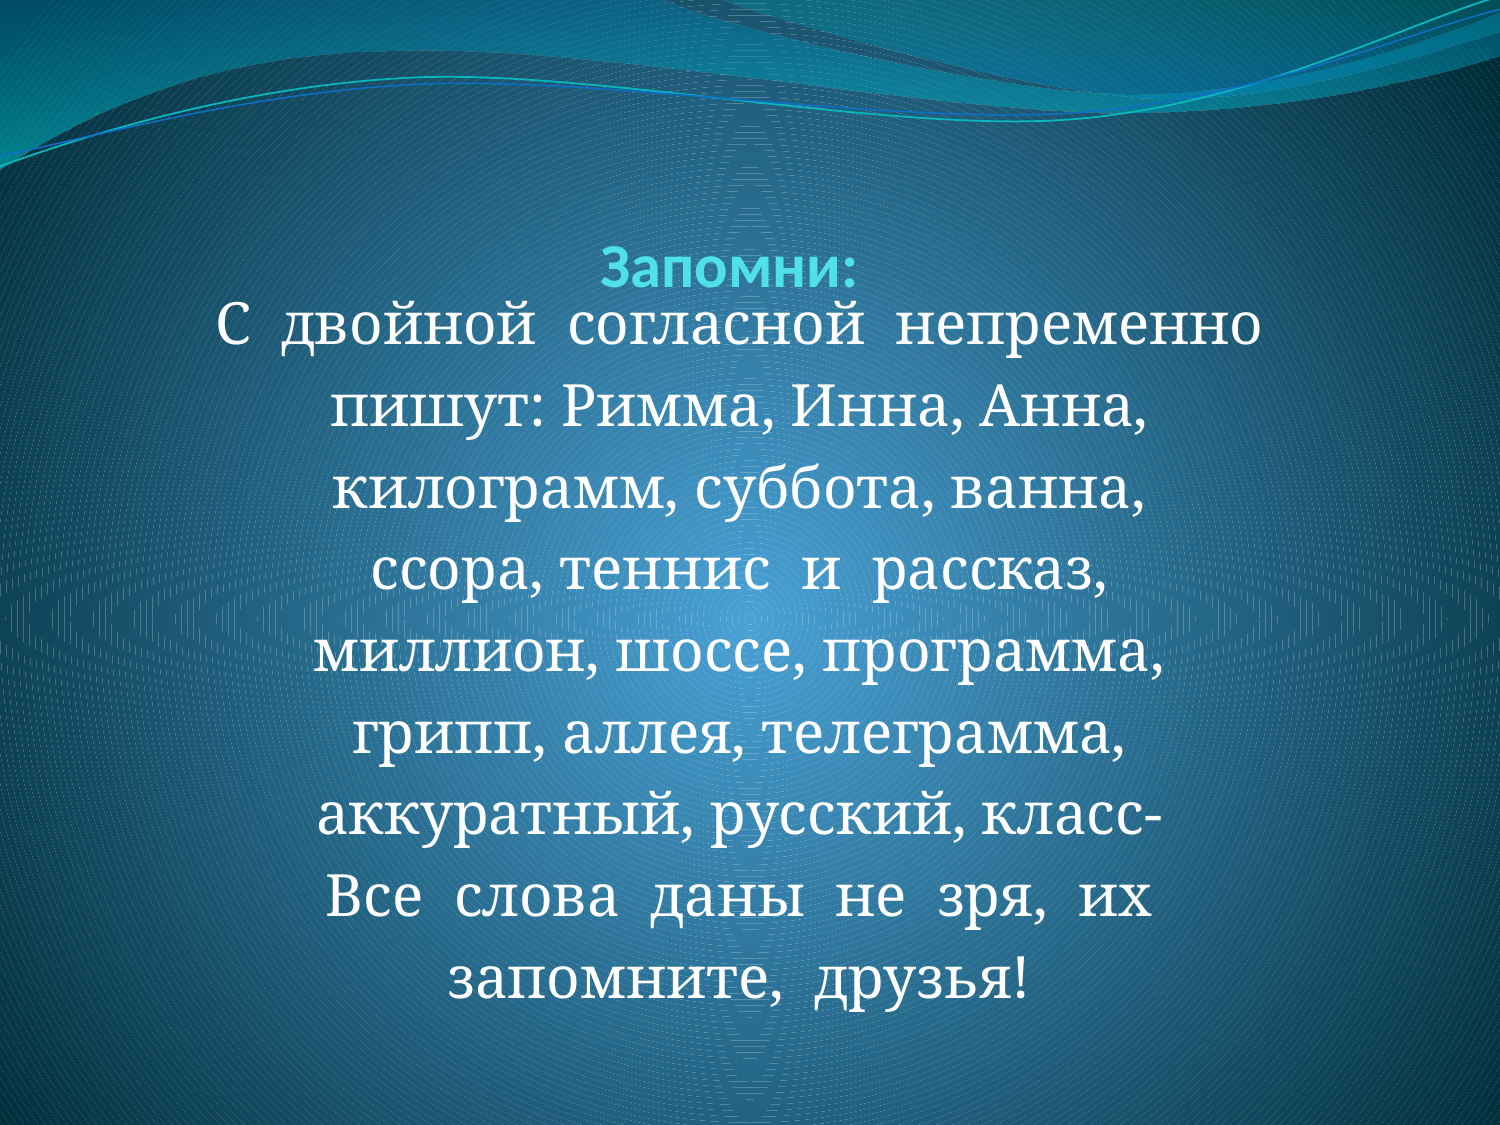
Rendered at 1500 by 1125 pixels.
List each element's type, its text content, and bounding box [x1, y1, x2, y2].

title Запомни: [87, 224, 1376, 525]
subtitle С двойной согласной непременно пишут: Римма, Инна, Анна, килограмм, суббота, ванна, ссора, теннис и рассказ, миллион, шоссе, программа, грипп, аллея, телеграмма, аккуратный, русский, класс- Все слова даны не зря, их запомните, друзья! [100, 278, 1389, 567]
